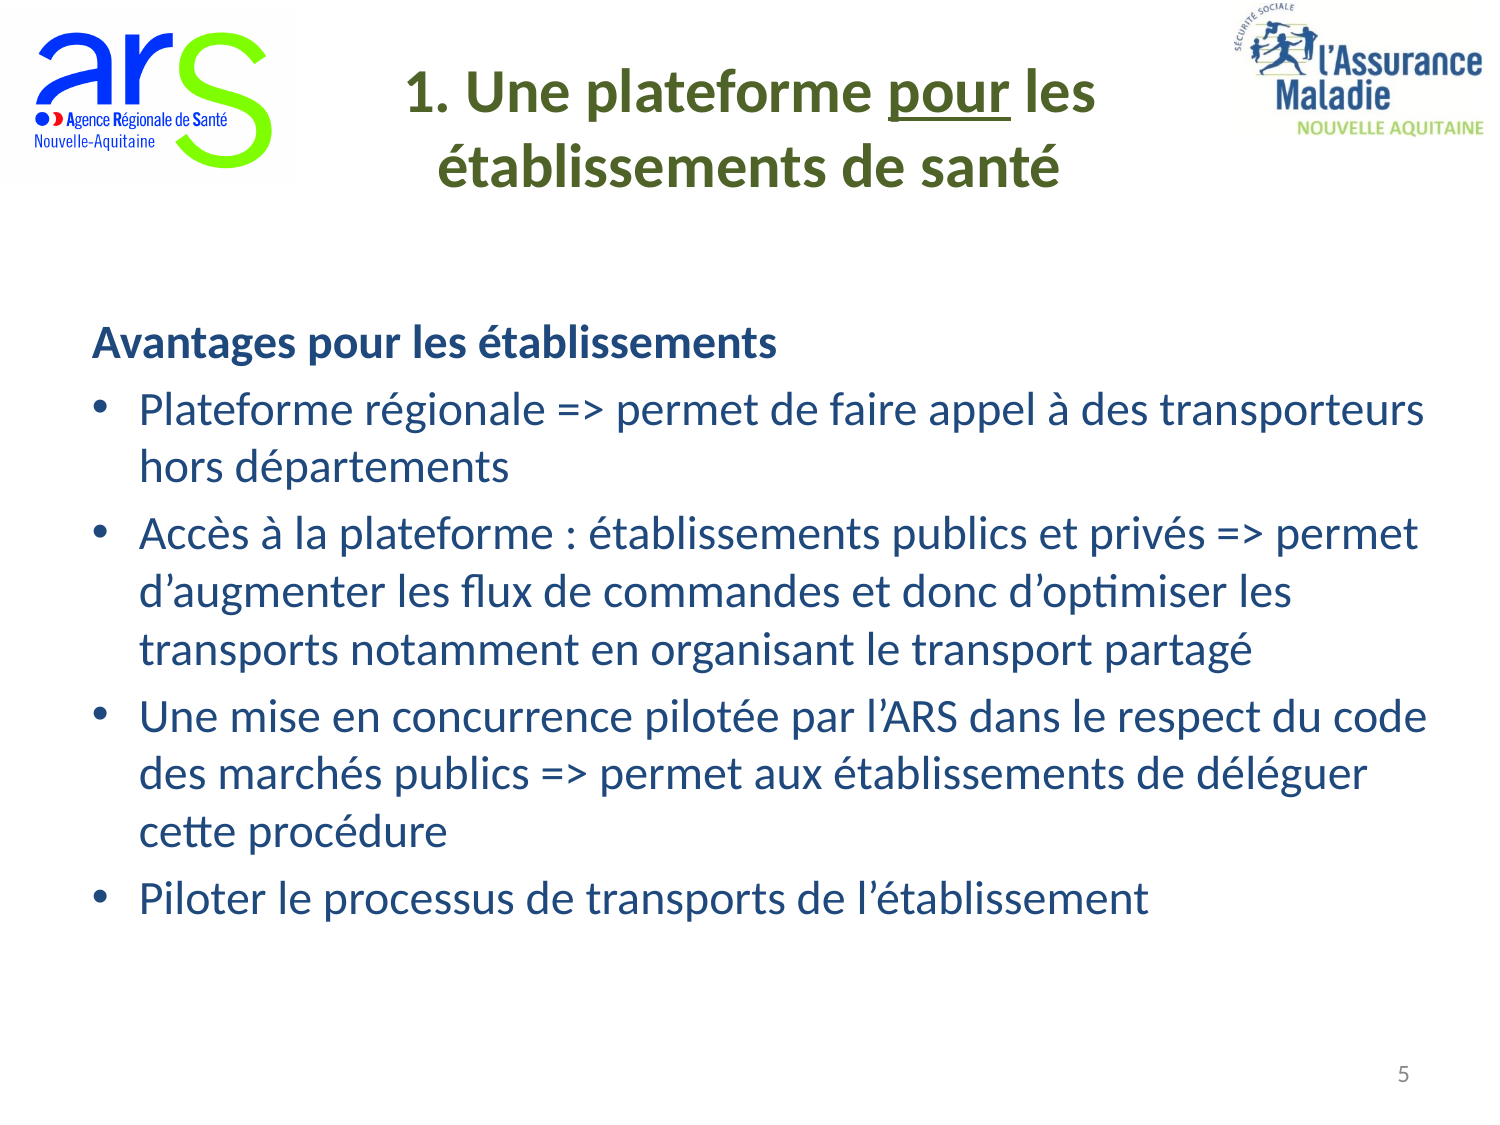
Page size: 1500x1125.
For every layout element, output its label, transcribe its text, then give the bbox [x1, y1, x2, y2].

picture [0, 3, 295, 185]
picture [1234, 3, 1484, 138]
list Avantages pour les établissements Plateforme régionale => permet de faire appel à des transporteurs hors départements Accès à la plateforme : établissements publics et privés => permet d’augmenter les flux de commandes et donc d’optimiser les transports notamment en organisant le transport partagé Une mise en concurrence pilotée par l’ARS dans le respect du code des marchés publics => permet aux établissements de déléguer cette procédure Piloter le processus de transports de l’établissement [1, 302, 1471, 1029]
slide_number 5 [1074, 1042, 1425, 1103]
title 1. Une plateforme pour les établissements de santé [271, 42, 1229, 209]
